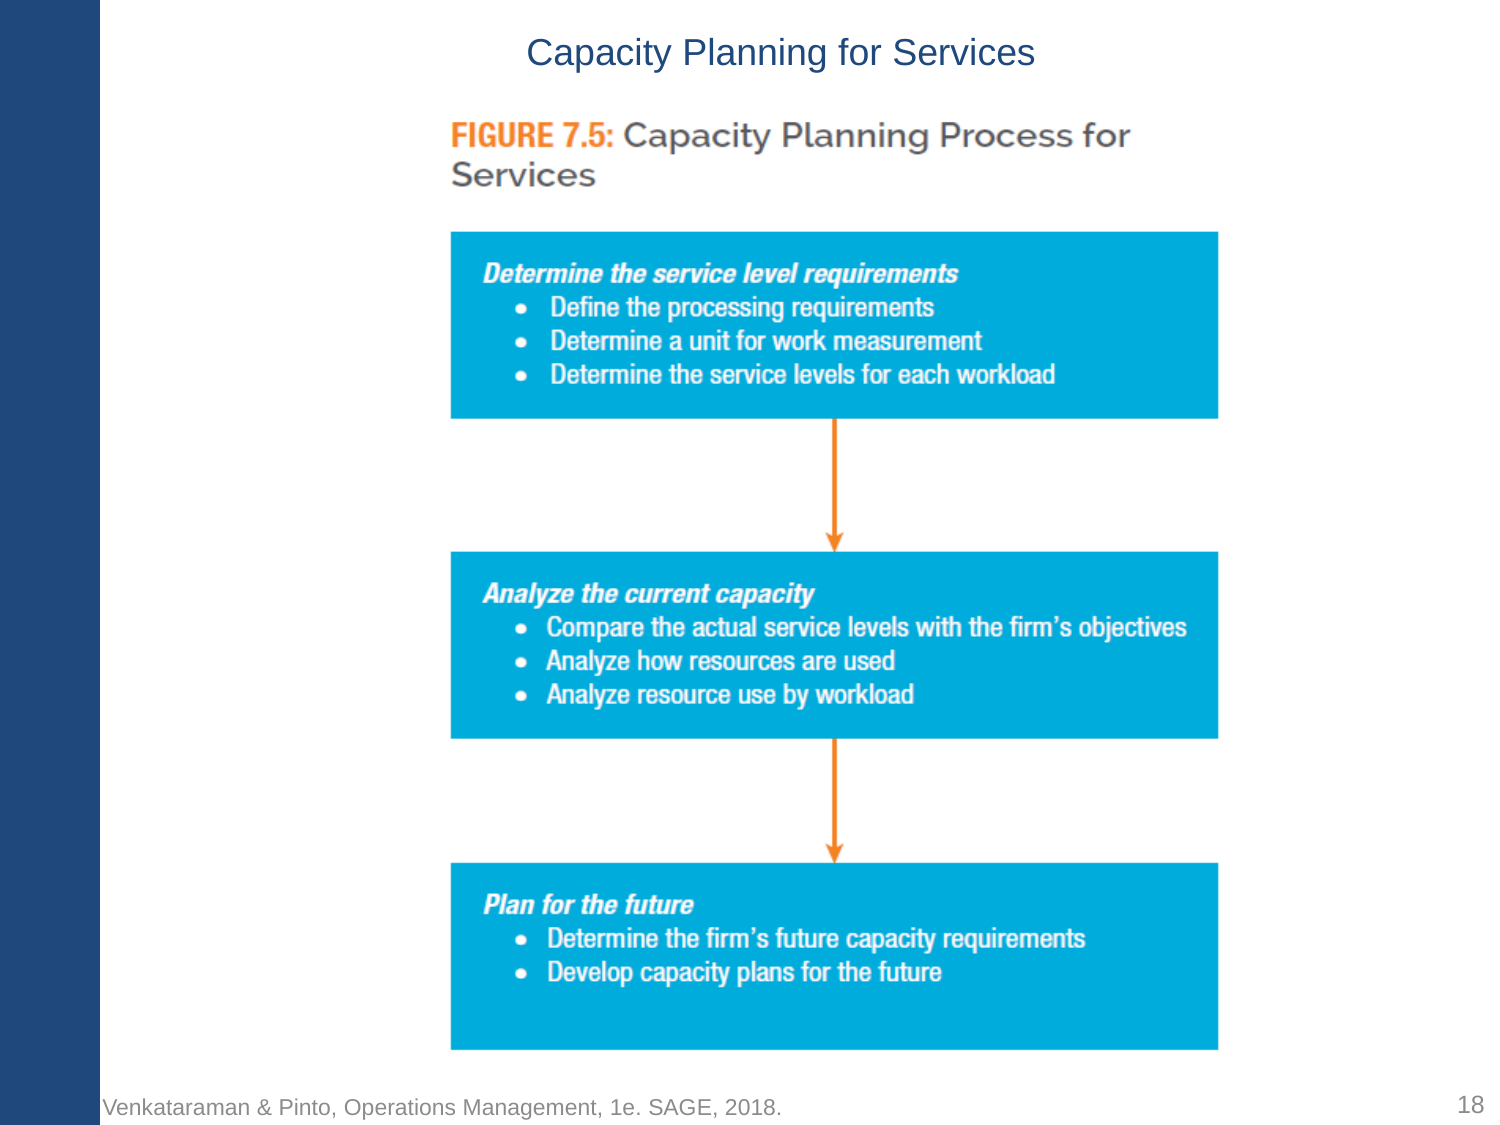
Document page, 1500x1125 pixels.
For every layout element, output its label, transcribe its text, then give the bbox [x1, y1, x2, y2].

footer Venkataraman & Pinto, Operations Management, 1e. SAGE, 2018. [87, 1084, 1238, 1125]
slide_number 18 [1425, 1083, 1500, 1124]
title Capacity Planning for Services [150, 0, 1413, 100]
picture [437, 99, 1251, 1076]
